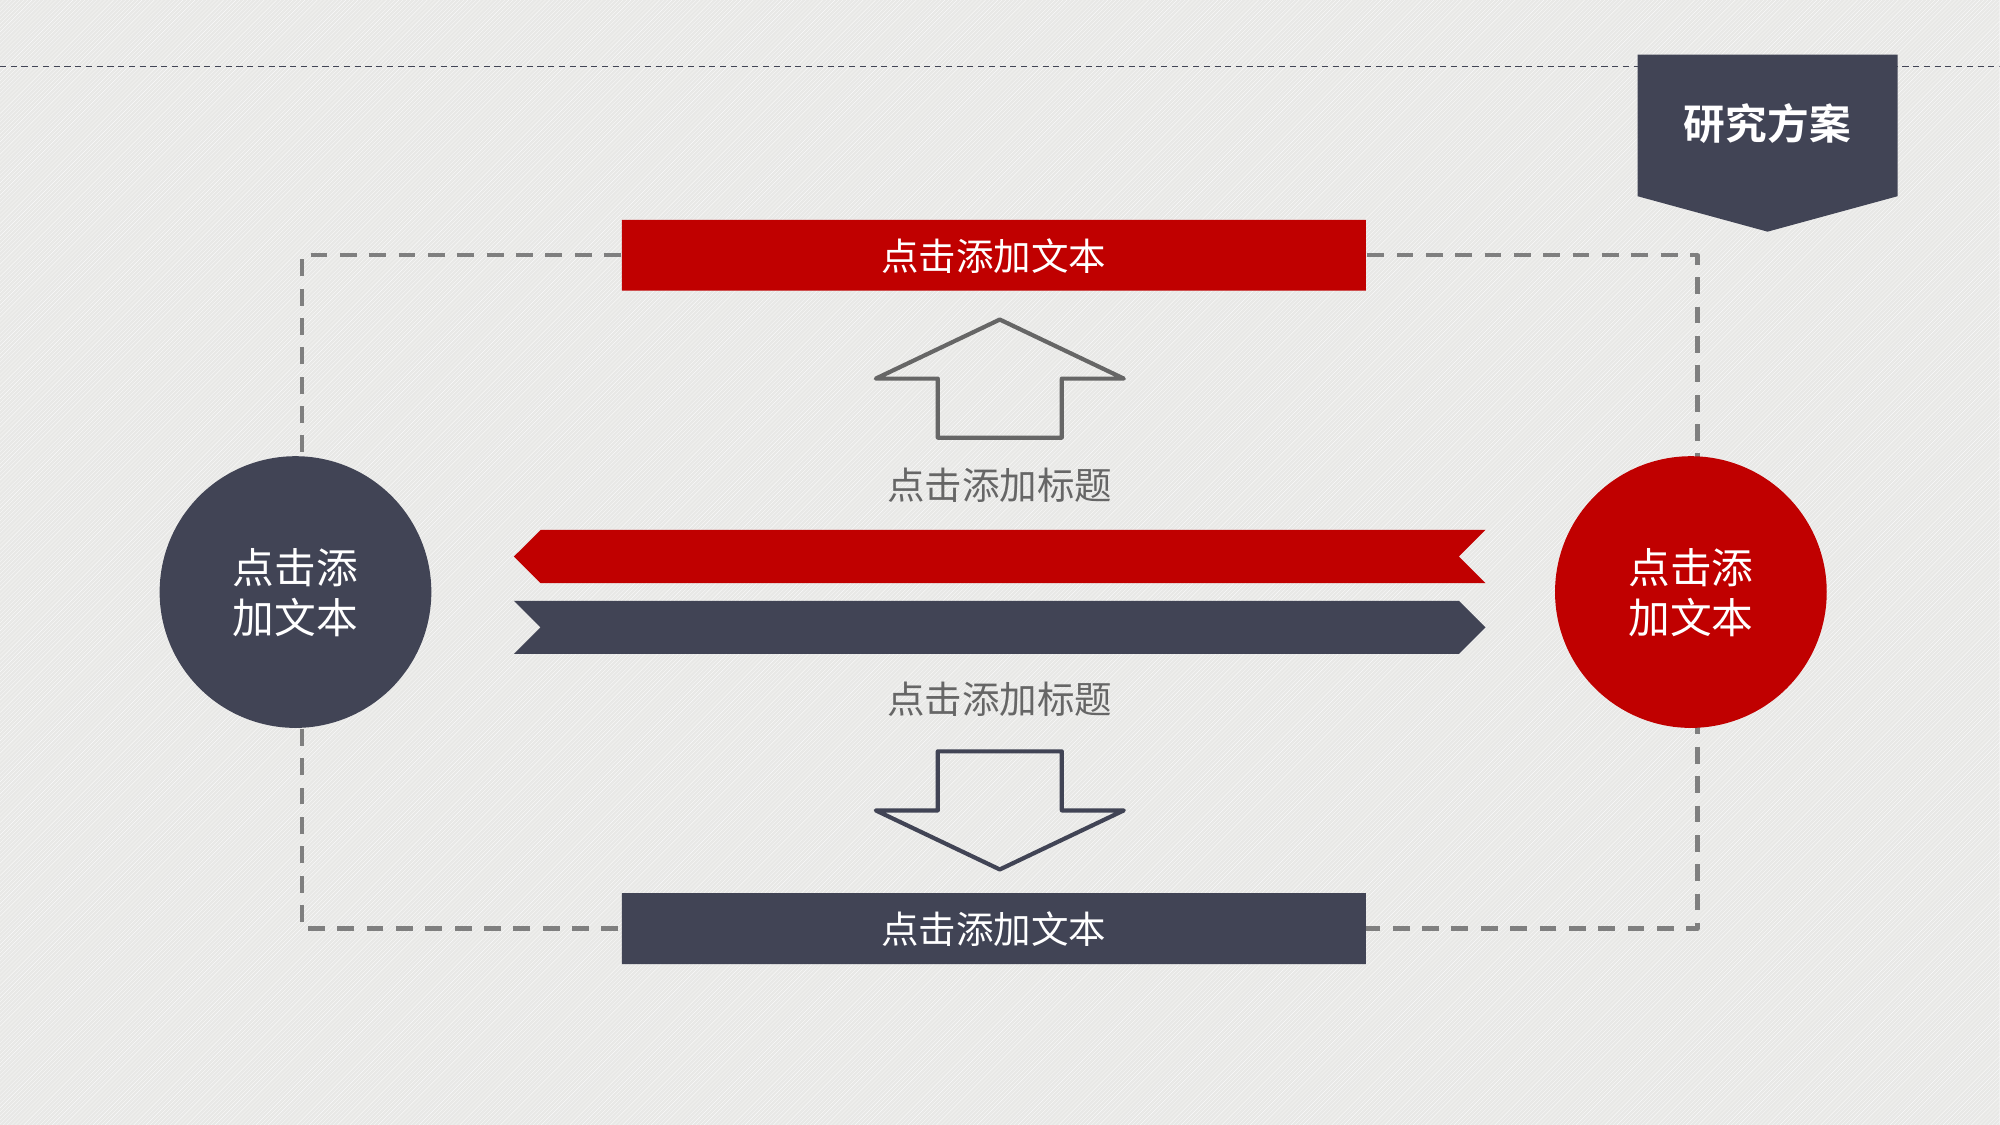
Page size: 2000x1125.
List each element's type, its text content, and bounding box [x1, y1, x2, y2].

text_box [511, 527, 1488, 586]
text_box [873, 317, 1126, 440]
text_box [1635, 52, 1900, 65]
text_box [512, 598, 1488, 657]
text_box 点击添加文本 [1552, 454, 1829, 731]
text_box [1635, 78, 1900, 234]
text_box 研究方案 [1669, 90, 1866, 155]
text_box 点击添加文本 [620, 891, 1368, 966]
text_box 点击添加标题 [872, 454, 1128, 515]
text_box 点击添加文本 [620, 218, 1368, 293]
text_box [300, 253, 1700, 931]
text_box 点击添加标题 [872, 668, 1128, 729]
text_box [873, 749, 1126, 872]
text_box 点击添加文本 [157, 454, 434, 731]
